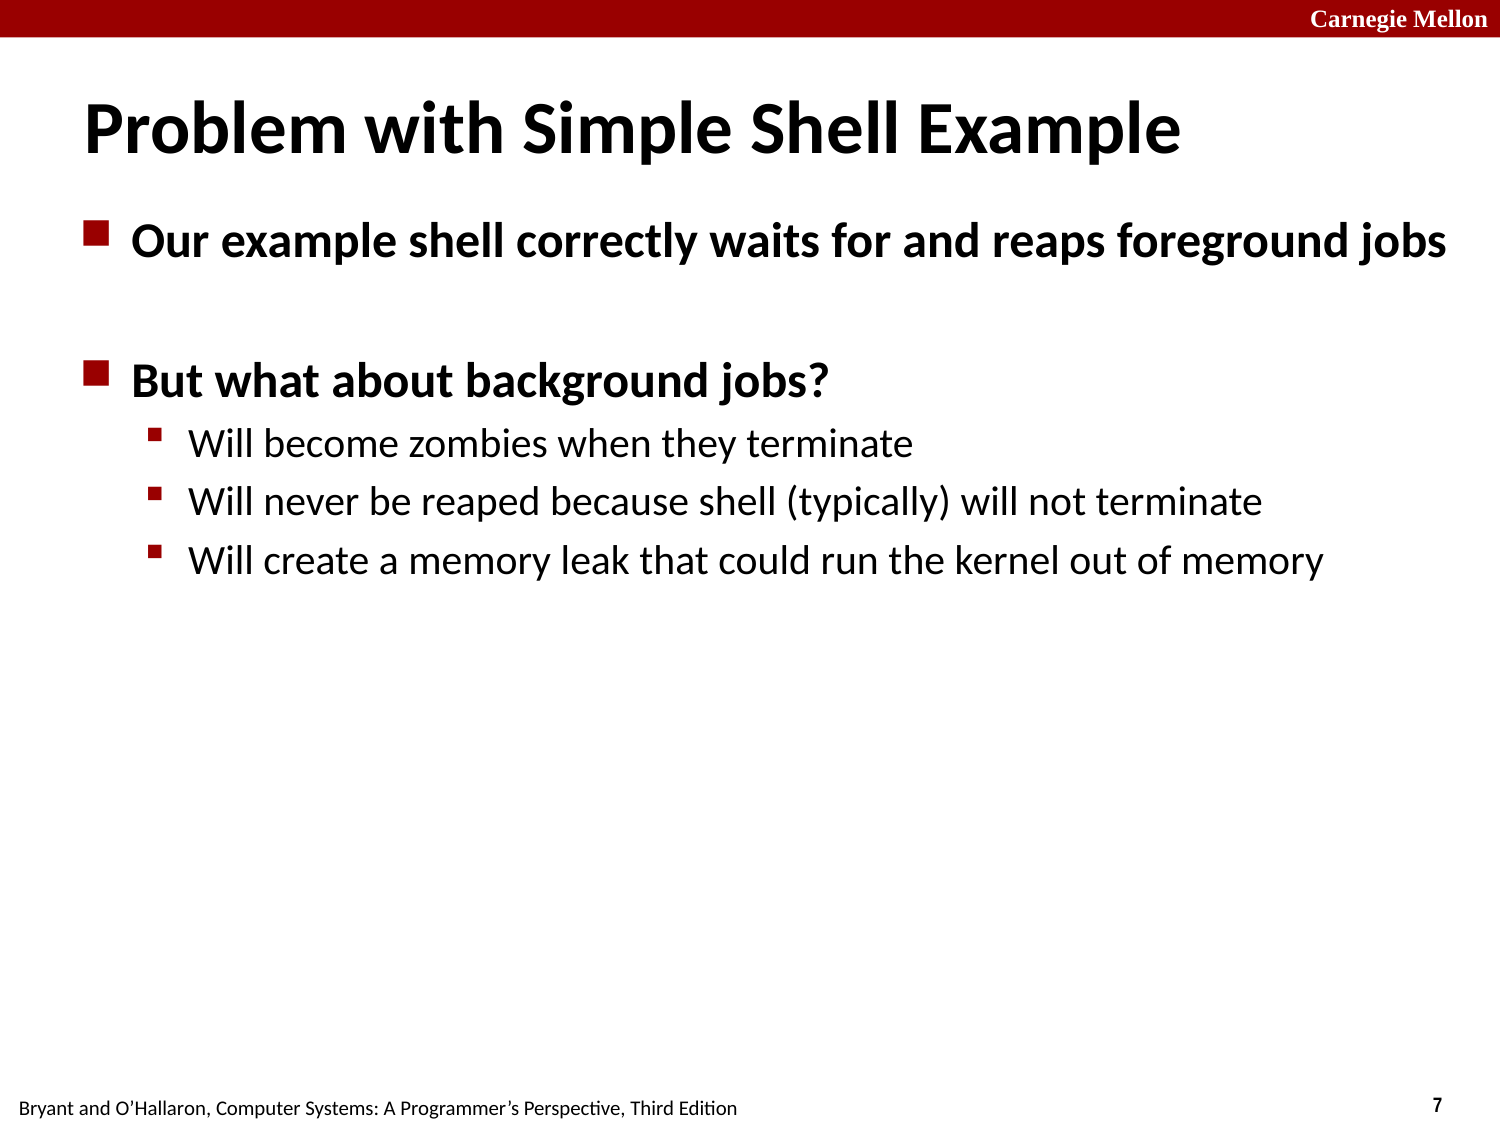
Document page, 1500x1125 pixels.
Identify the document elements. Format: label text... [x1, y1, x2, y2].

list Our example shell correctly waits for and reaps foreground jobs But what about background jobs? Will become zombies when they terminate Will never be reaped because shell (typically) will not terminate Will create a memory leak that could run the kernel out of memory [69, 199, 1473, 776]
title Problem with Simple Shell Example [69, 58, 1500, 188]
